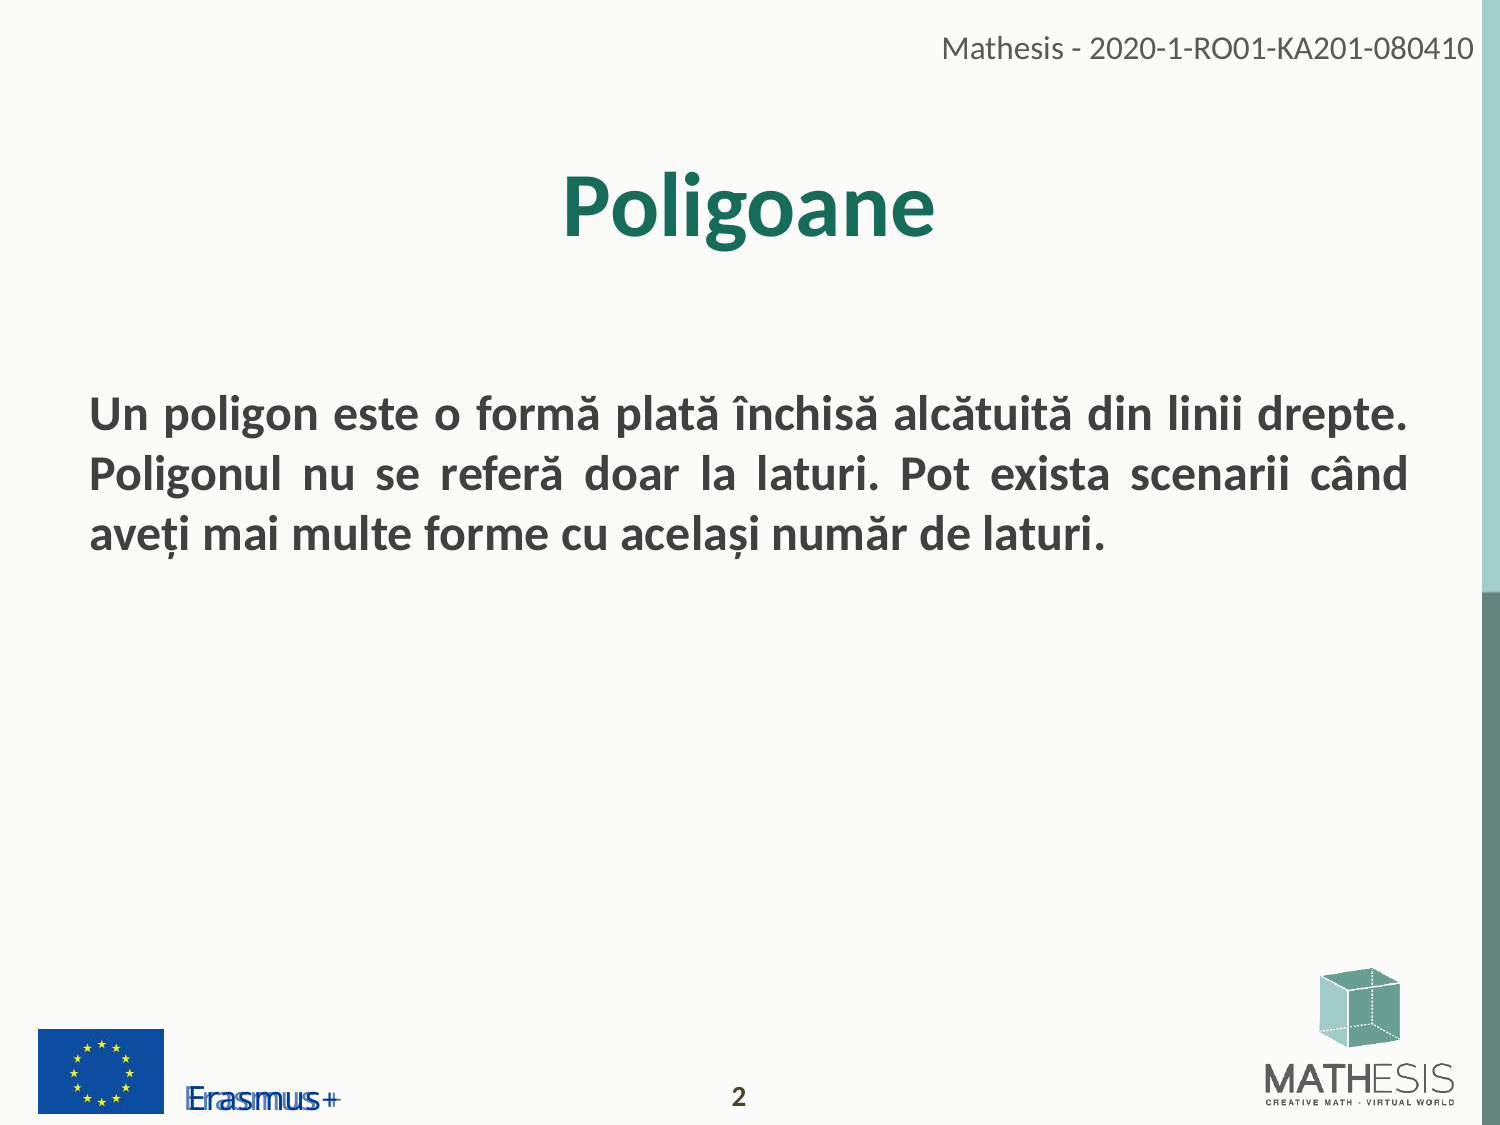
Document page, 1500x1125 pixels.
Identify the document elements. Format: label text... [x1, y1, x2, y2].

list Un poligon este o formă plată închisă alcătuită din linii drepte. Poligonul nu se referă doar la laturi. Pot exista scenarii când aveți mai multe forme cu același număr de laturi. [75, 373, 1425, 639]
picture [38, 1029, 164, 1114]
title Poligoane [75, 137, 1425, 325]
